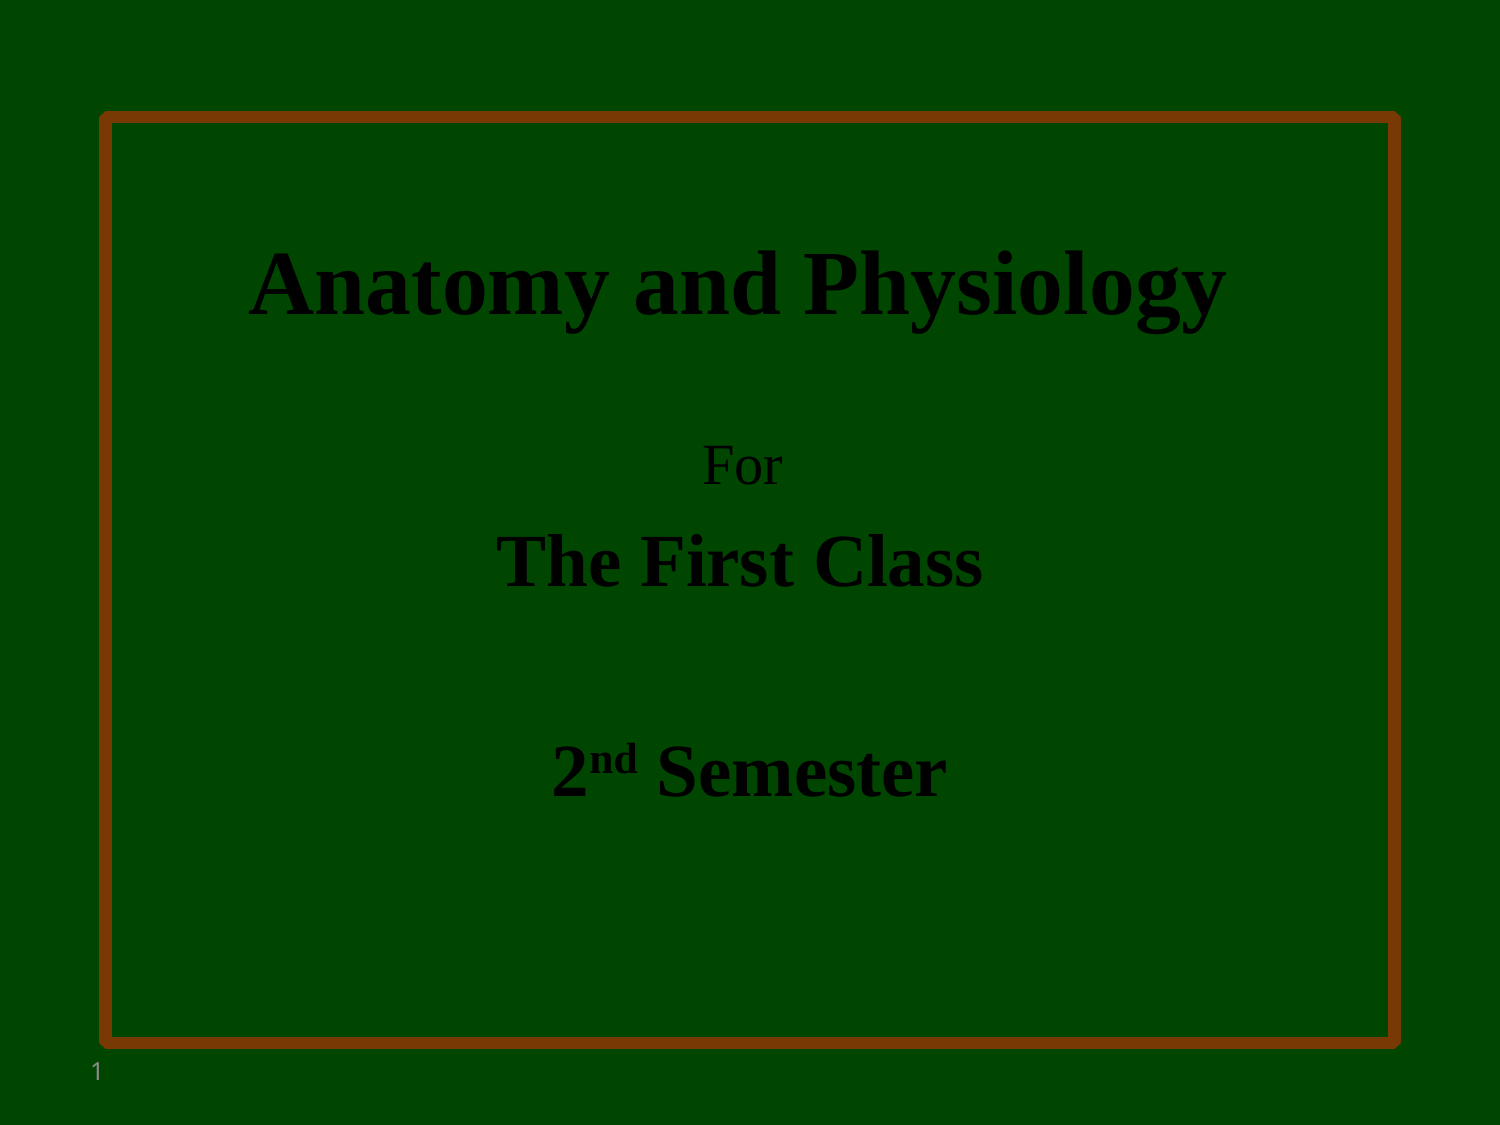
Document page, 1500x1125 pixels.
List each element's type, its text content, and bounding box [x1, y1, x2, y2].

slide_number 1 [75, 1042, 425, 1103]
list Anatomy and Physiology For The First Class 2nd Semester [103, 115, 1397, 1045]
